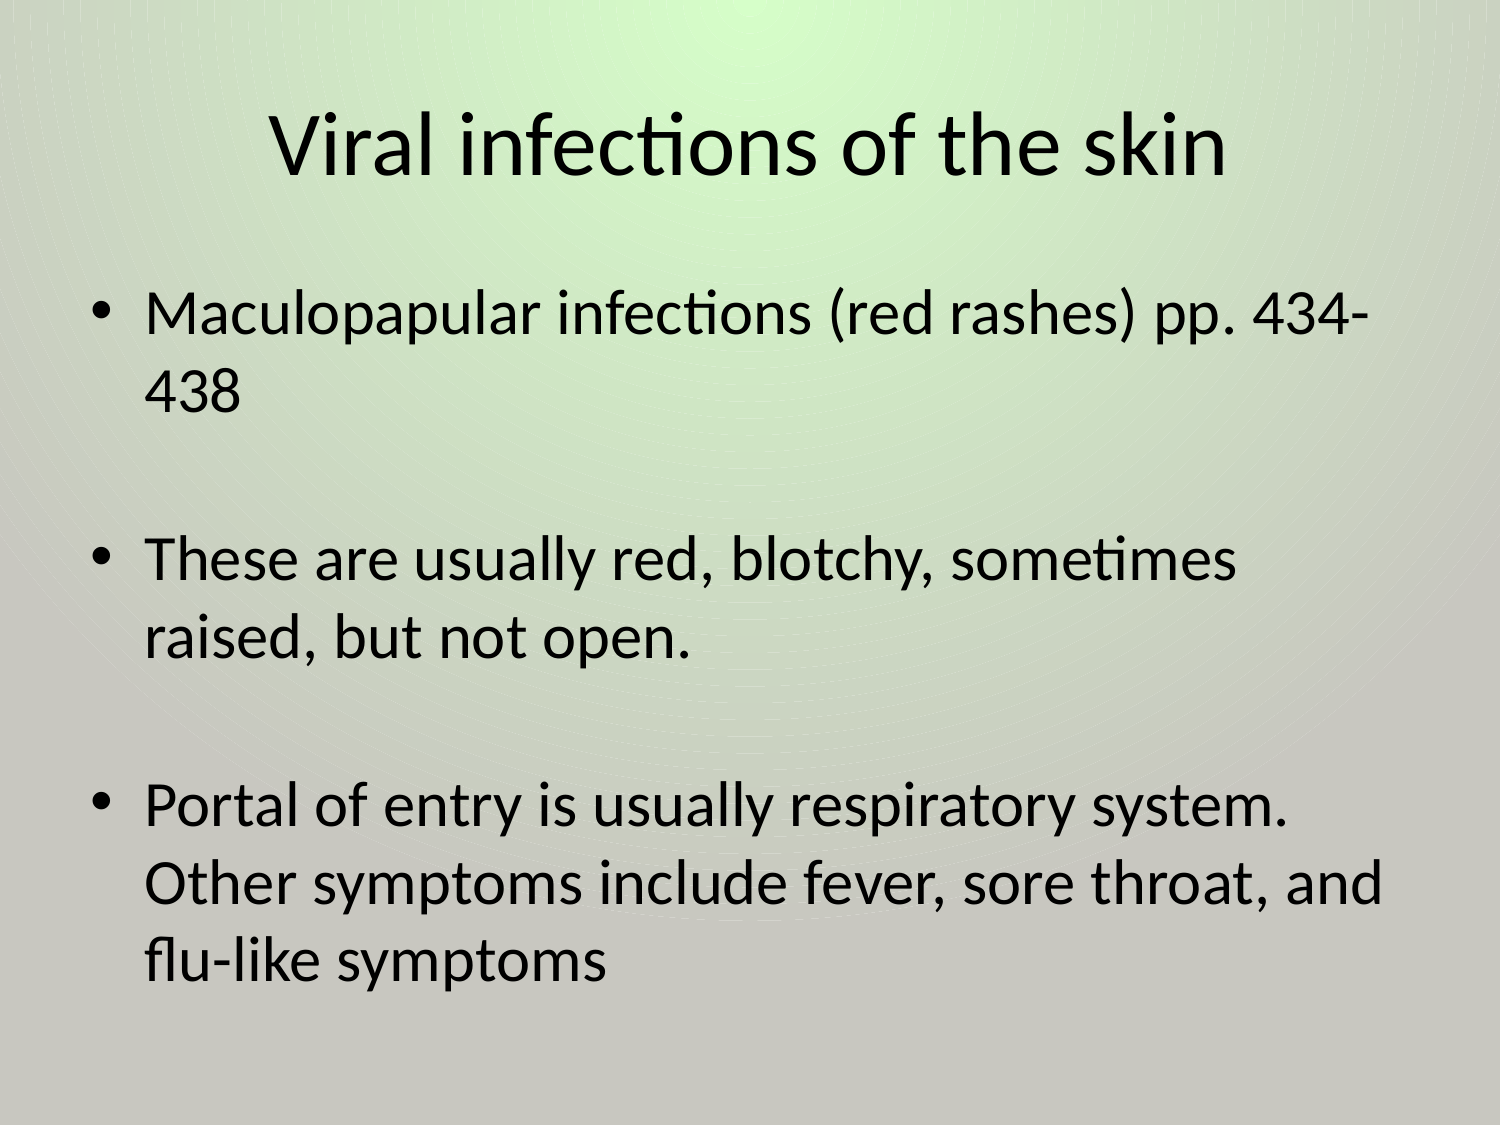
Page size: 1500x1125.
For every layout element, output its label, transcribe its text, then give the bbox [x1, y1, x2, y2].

title Viral infections of the skin [75, 45, 1425, 233]
list Maculopapular infections (red rashes) pp. 434-438 These are usually red, blotchy, sometimes raised, but not open. Portal of entry is usually respiratory system. Other symptoms include fever, sore throat, and flu-like symptoms [75, 262, 1425, 1005]
